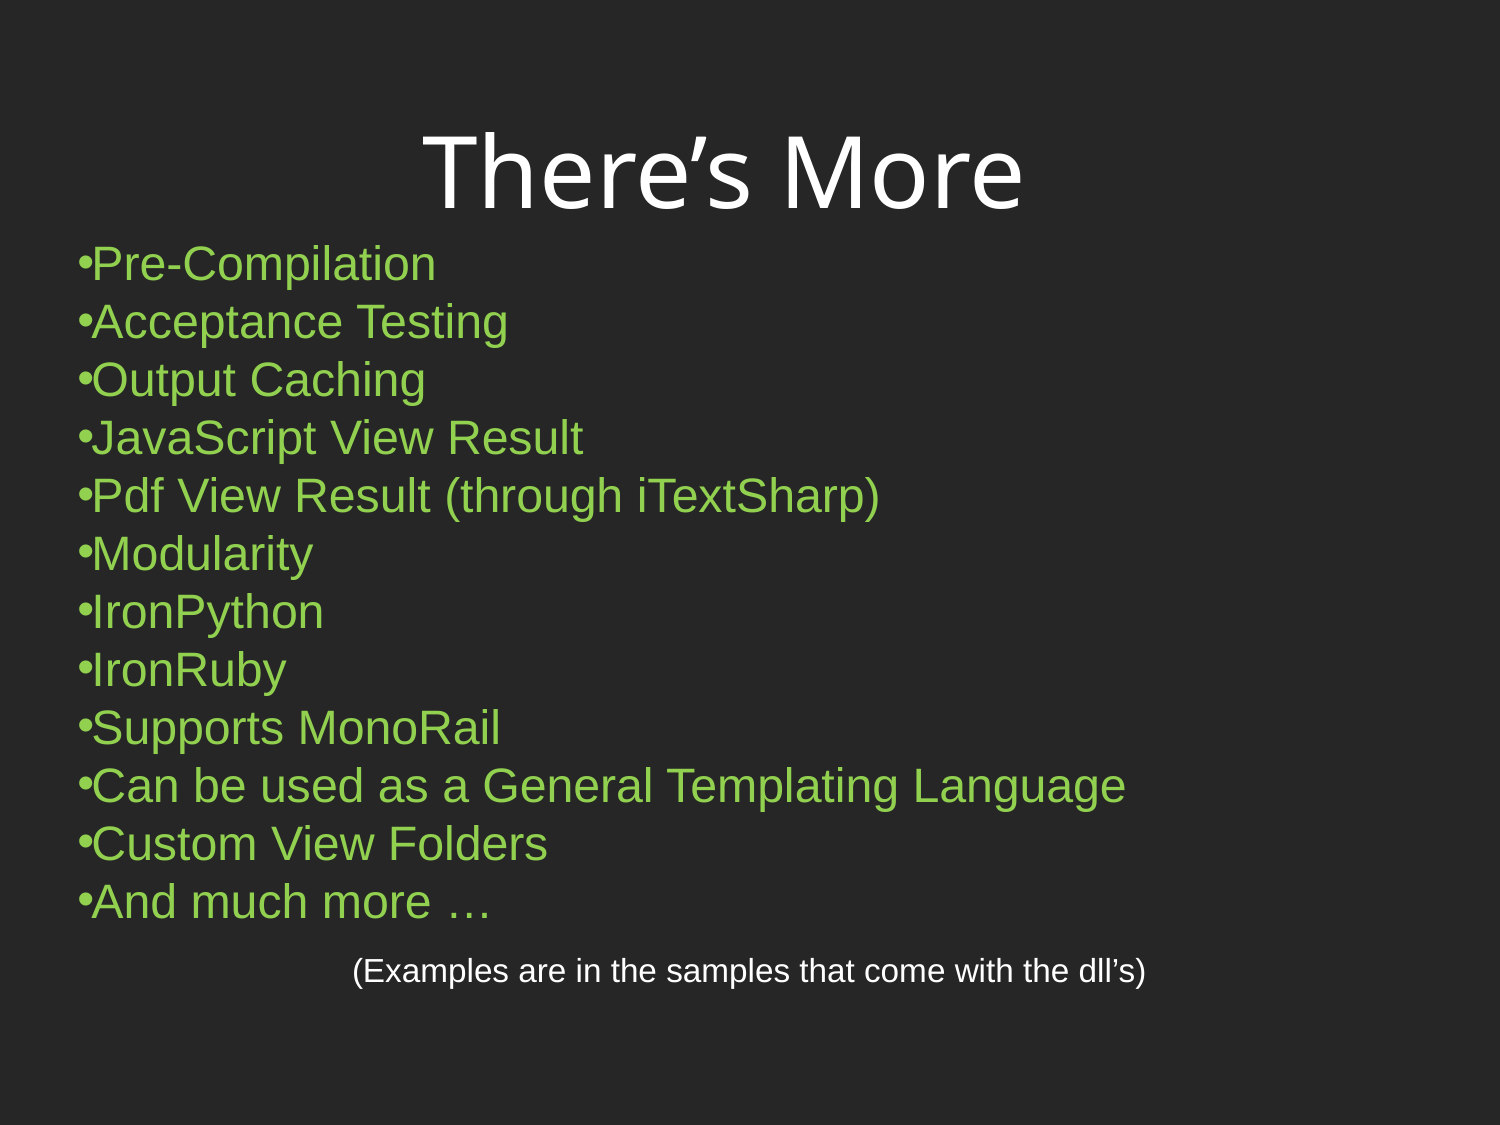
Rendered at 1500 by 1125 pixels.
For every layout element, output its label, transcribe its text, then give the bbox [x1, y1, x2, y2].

text_box (Examples are in the samples that come with the dll’s) [74, 875, 1425, 1063]
text_box Pre-Compilation Acceptance Testing Output Caching JavaScript View Result Pdf View Result (through iTextSharp) Modularity IronPython IronRuby Supports MonoRail Can be used as a General Templating Language Custom View Folders And much more … [62, 224, 1413, 938]
title There’s More [62, 74, 1413, 224]
